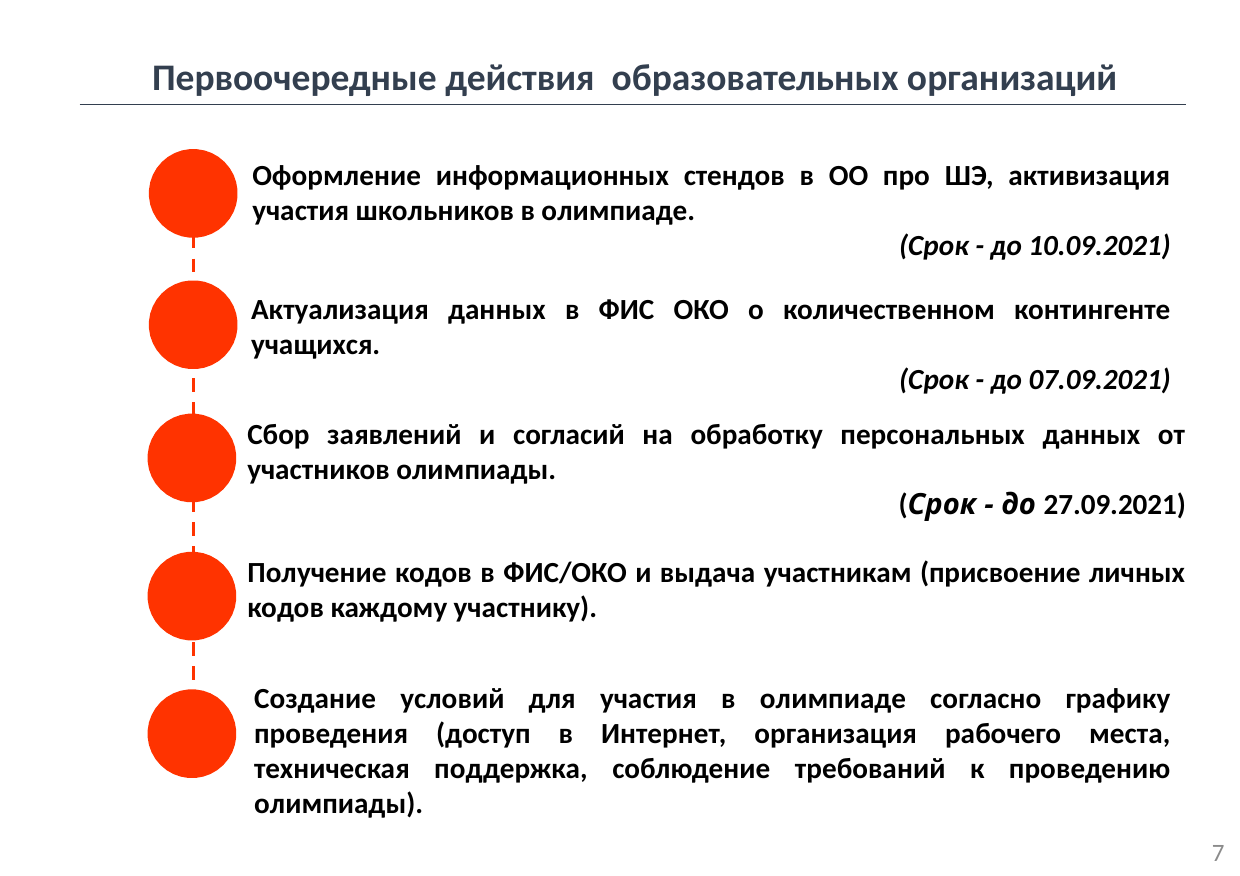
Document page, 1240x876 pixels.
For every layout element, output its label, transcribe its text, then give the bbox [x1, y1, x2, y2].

text_box Получение кодов в ФИС/ОКО и выдача участникам (присвоение личных кодов каждому участнику). [247, 551, 1186, 624]
text_box 7 [1164, 828, 1240, 875]
text_box [148, 280, 236, 369]
text_box Актуализация данных в ФИС ОКО о количественном контингенте учащихся. (Срок - до 07.09.2021) [236, 283, 1186, 403]
text_box Первоочередные действия образовательных организаций [84, 52, 1186, 98]
text_box [148, 149, 237, 238]
text_box Создание условий для участия в олимпиаде согласно графику проведения (доступ в Интернет, организация рабочего места, техническая поддержка, соблюдение требований к проведению олимпиады). [239, 671, 1186, 827]
text_box [147, 551, 237, 641]
text_box Сбор заявлений и согласий на обработку персональных данных от участников олимпиады. (Срок - до 27.09.2021) [247, 413, 1186, 521]
text_box [147, 689, 237, 778]
text_box [147, 413, 237, 503]
text_box Оформление информационных стендов в ОО про ШЭ, активизация участия школьников в олимпиаде. (Срок - до 10.09.2021) [237, 149, 1186, 269]
